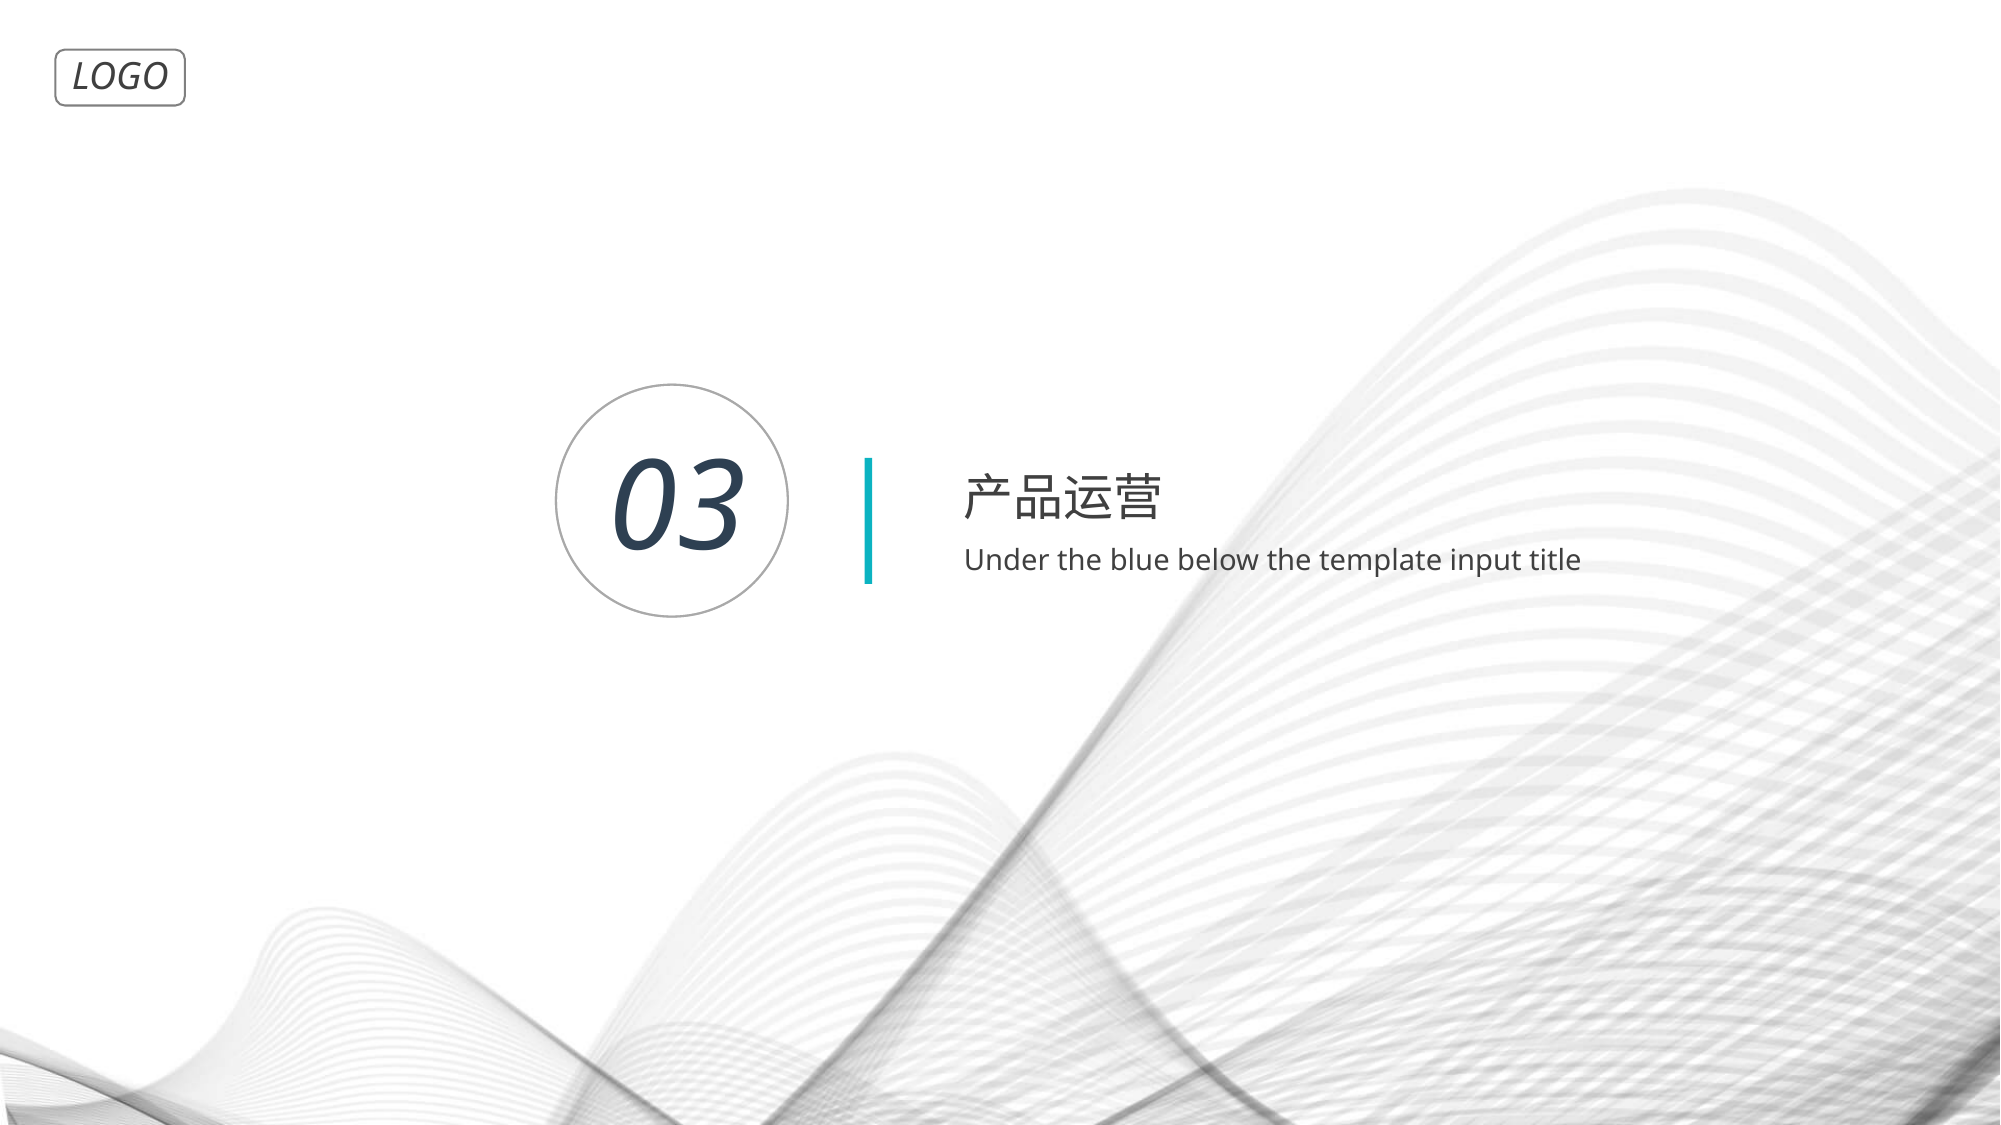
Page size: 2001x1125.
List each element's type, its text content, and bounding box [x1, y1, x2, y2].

text_box [864, 457, 873, 585]
text_box 产品运营 [949, 457, 1224, 533]
text_box Under the blue below the template input title [949, 533, 1600, 584]
text_box [554, 383, 789, 618]
picture [0, 0, 2000, 1125]
text_box 03 [755, 417, 762, 424]
